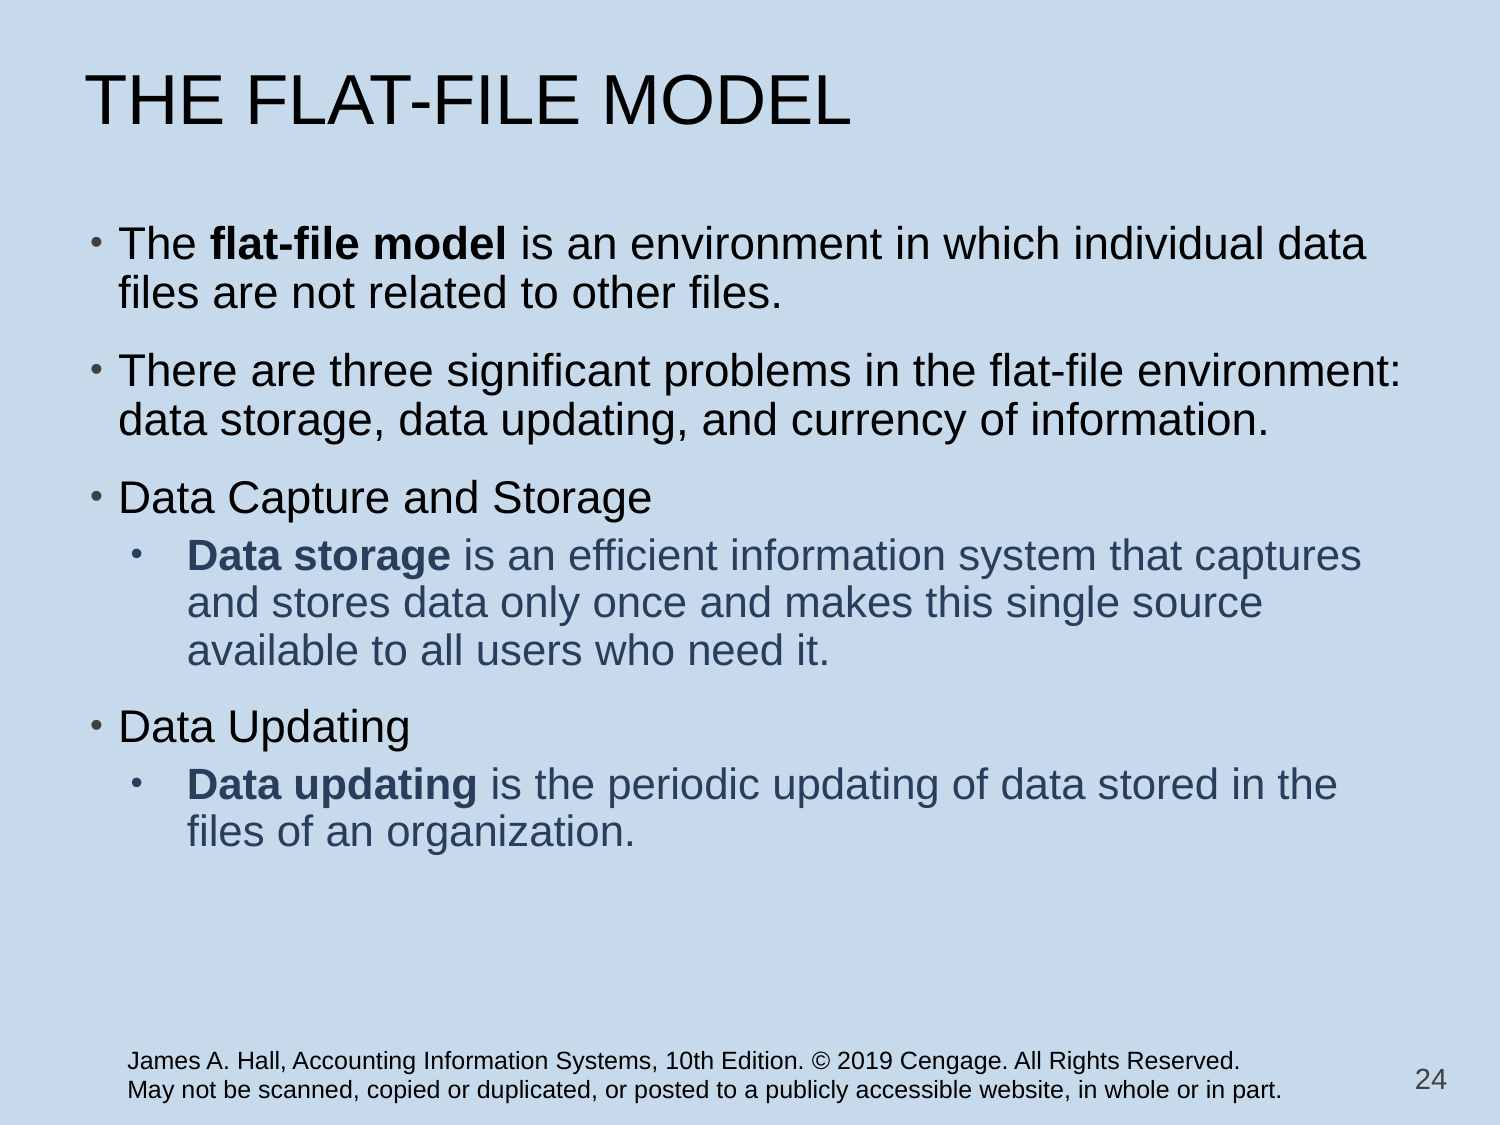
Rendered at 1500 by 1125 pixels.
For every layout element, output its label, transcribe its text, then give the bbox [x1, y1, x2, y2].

slide_number 24 [1400, 1052, 1488, 1113]
list The flat-file model is an environment in which individual data files are not related to other files. There are three significant problems in the flat-file environment: data storage, data updating, and currency of information. Data Capture and Storage Data storage is an efficient information system that captures and stores data only once and makes this single source available to all users who need it. Data Updating Data updating is the periodic updating of data stored in the files of an organization. [75, 212, 1426, 1000]
title THE FLAT-FILE MODEL [69, 62, 1420, 188]
